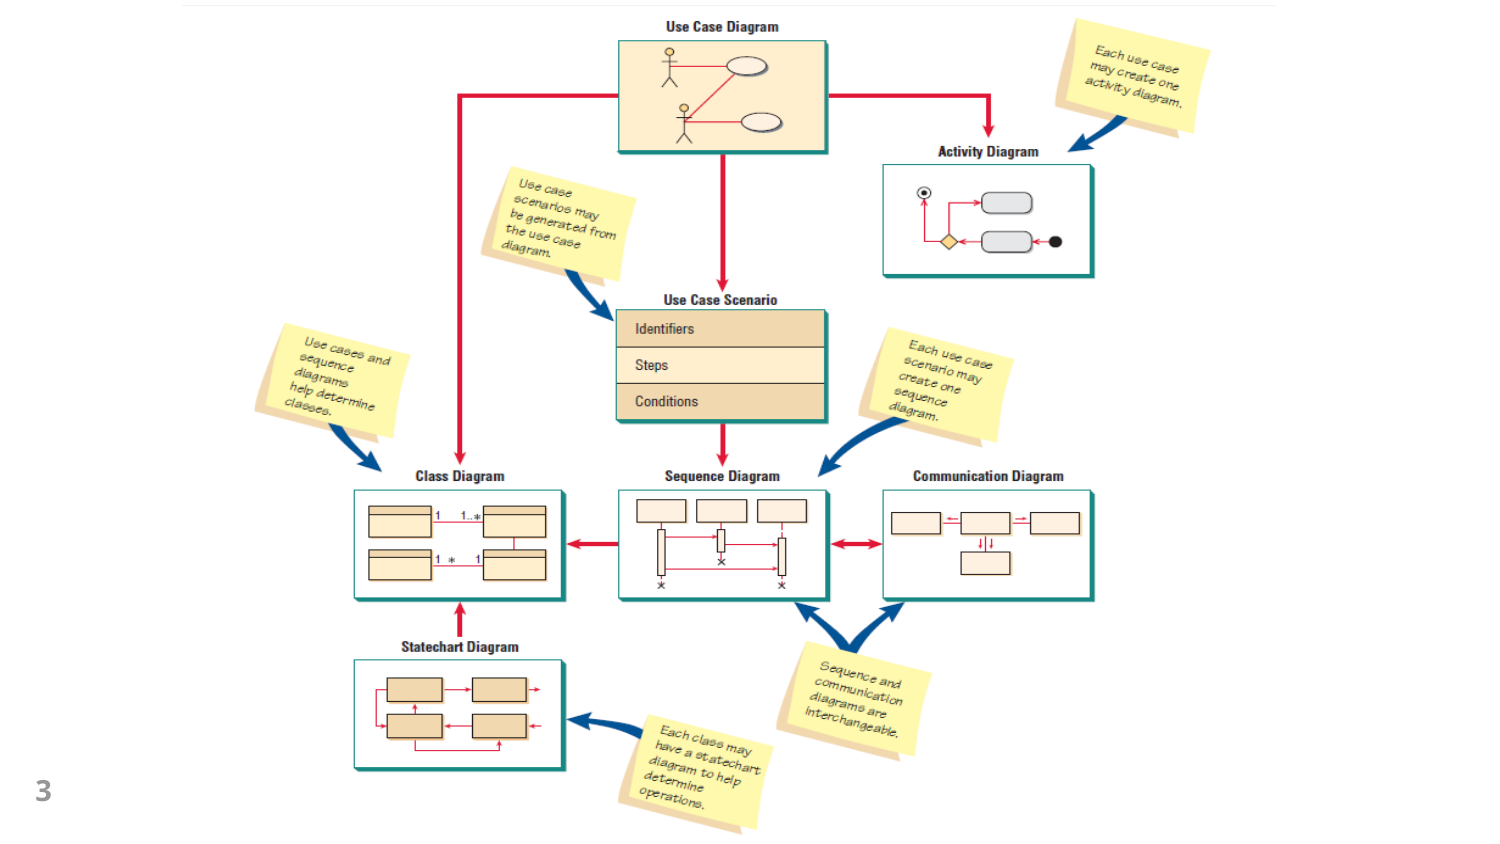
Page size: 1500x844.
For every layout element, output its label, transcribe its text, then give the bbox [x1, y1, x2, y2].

slide_number 3 [0, 768, 88, 816]
picture [182, 5, 1275, 844]
